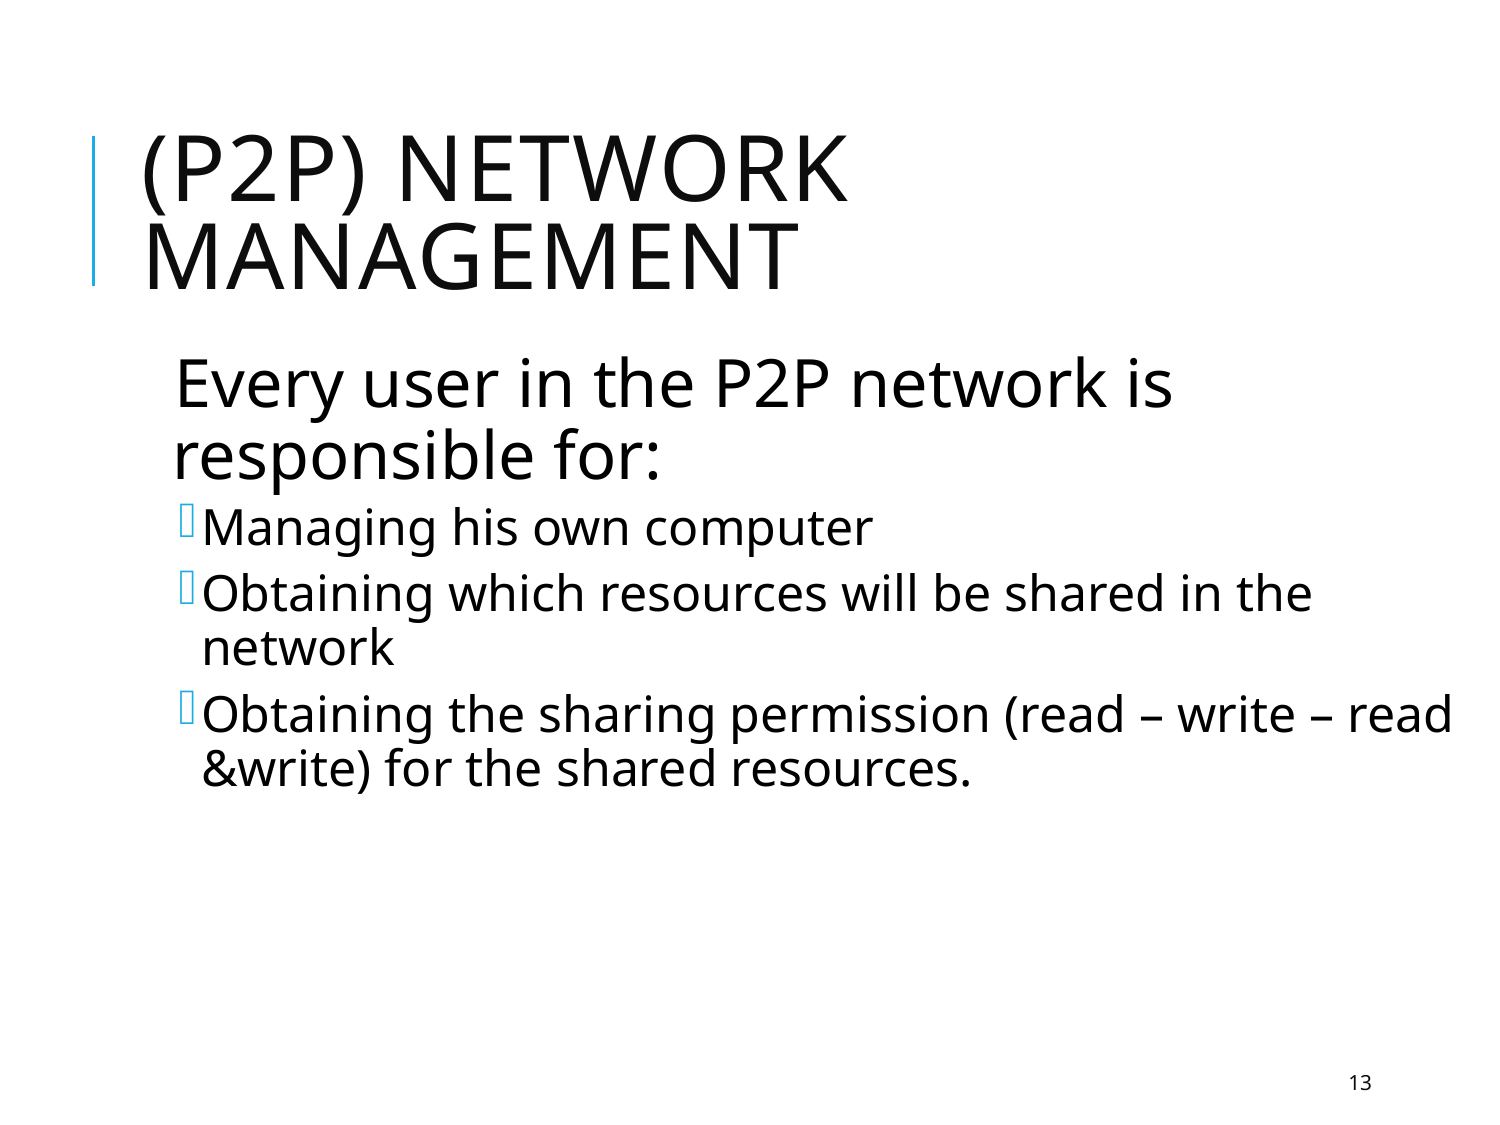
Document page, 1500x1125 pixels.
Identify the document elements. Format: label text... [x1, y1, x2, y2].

slide_number 13 [1333, 1061, 1454, 1107]
list Every user in the P2P network is responsible for: Managing his own computer Obtaining which resources will be shared in the network Obtaining the sharing permission (read – write – read &write) for the shared resources. [150, 341, 1463, 1050]
title (P2P) Network Management [126, 96, 1322, 342]
